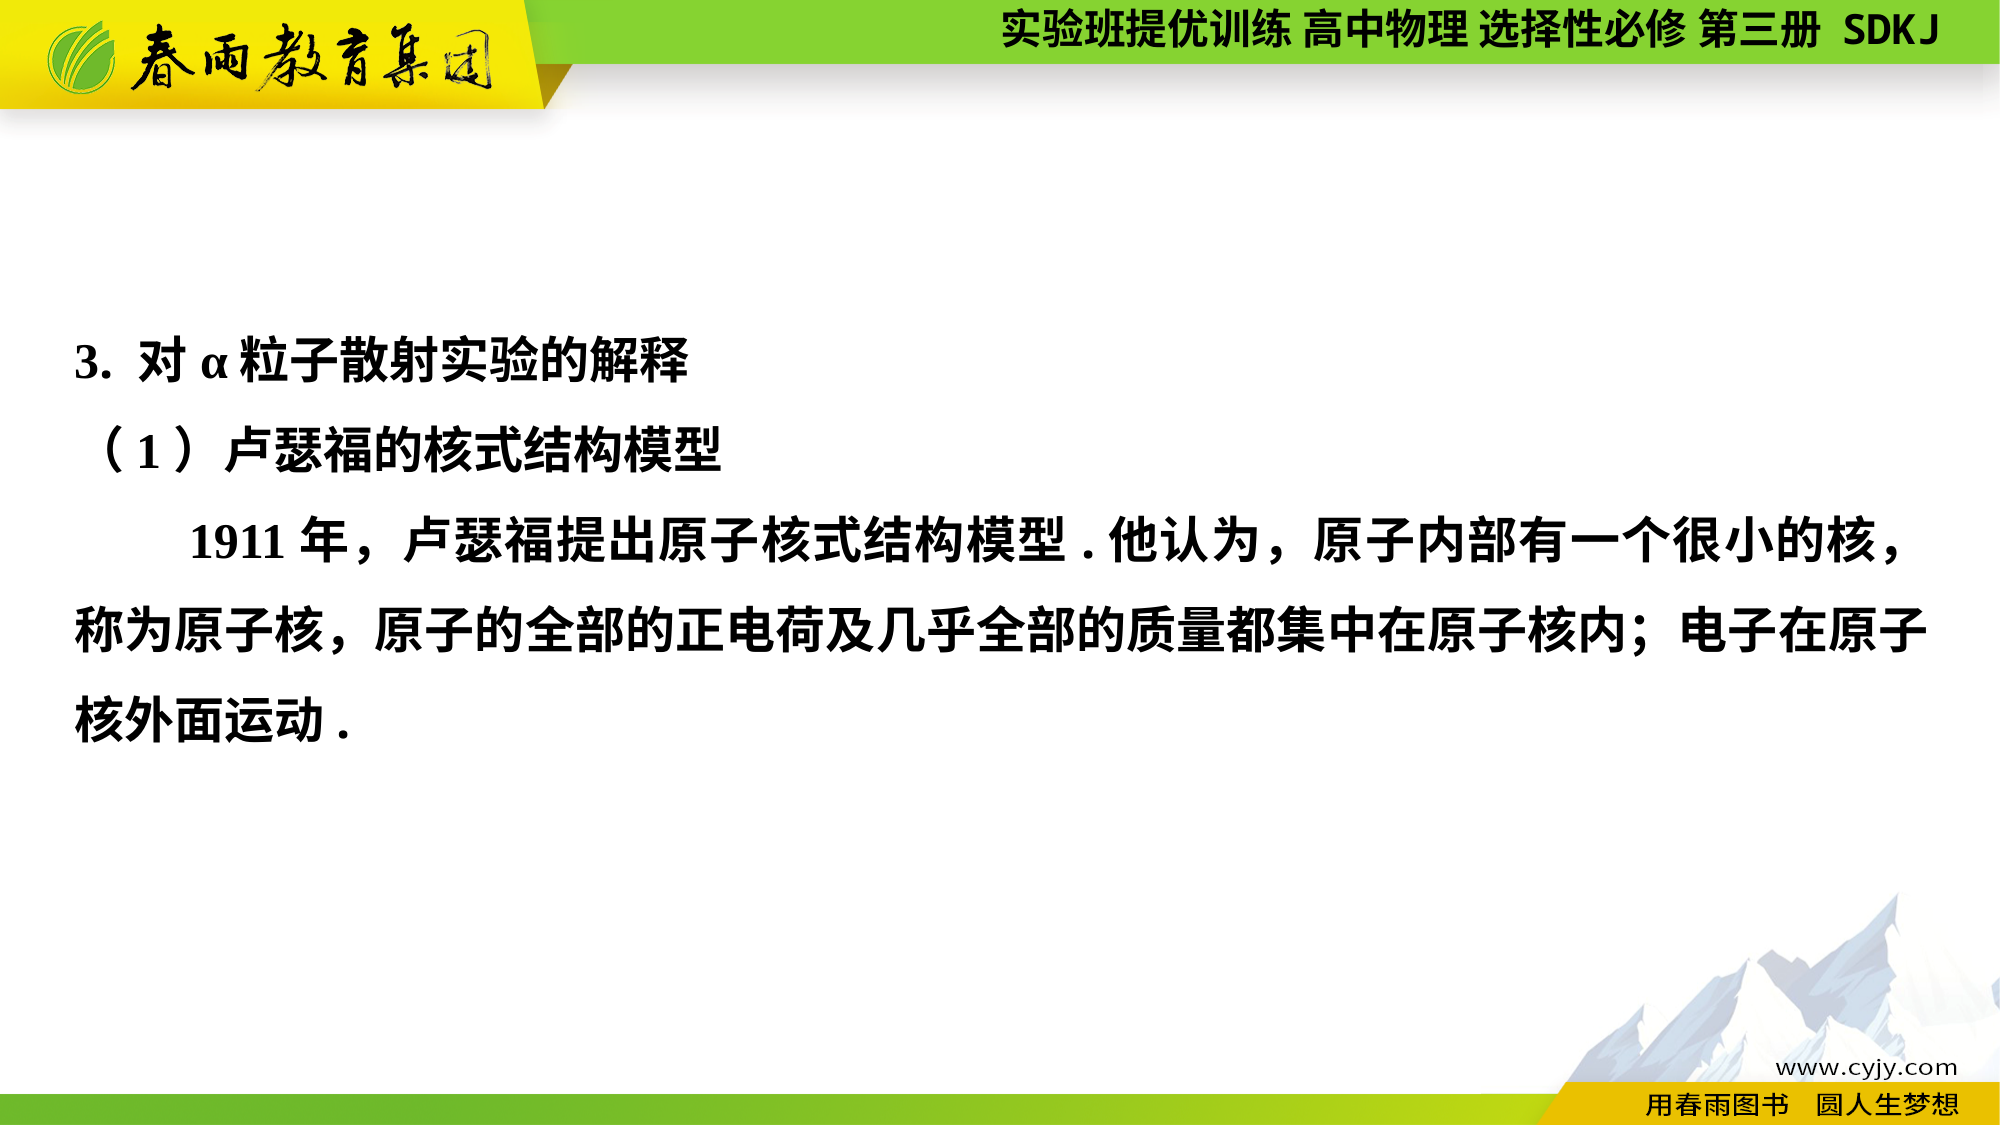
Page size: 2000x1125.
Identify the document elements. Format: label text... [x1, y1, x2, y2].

list 3. 对α粒子散射实验的解释 （1）卢瑟福的核式结构模型 1911年，卢瑟福提出原子核式结构模型.他认为，原子内部有一个很小的核，称为原子核，原子的全部的正电荷及几乎全部的质量都集中在原子核内；电子在原子核外面运动. [59, 290, 1944, 761]
picture [0, 0, 2000, 1125]
